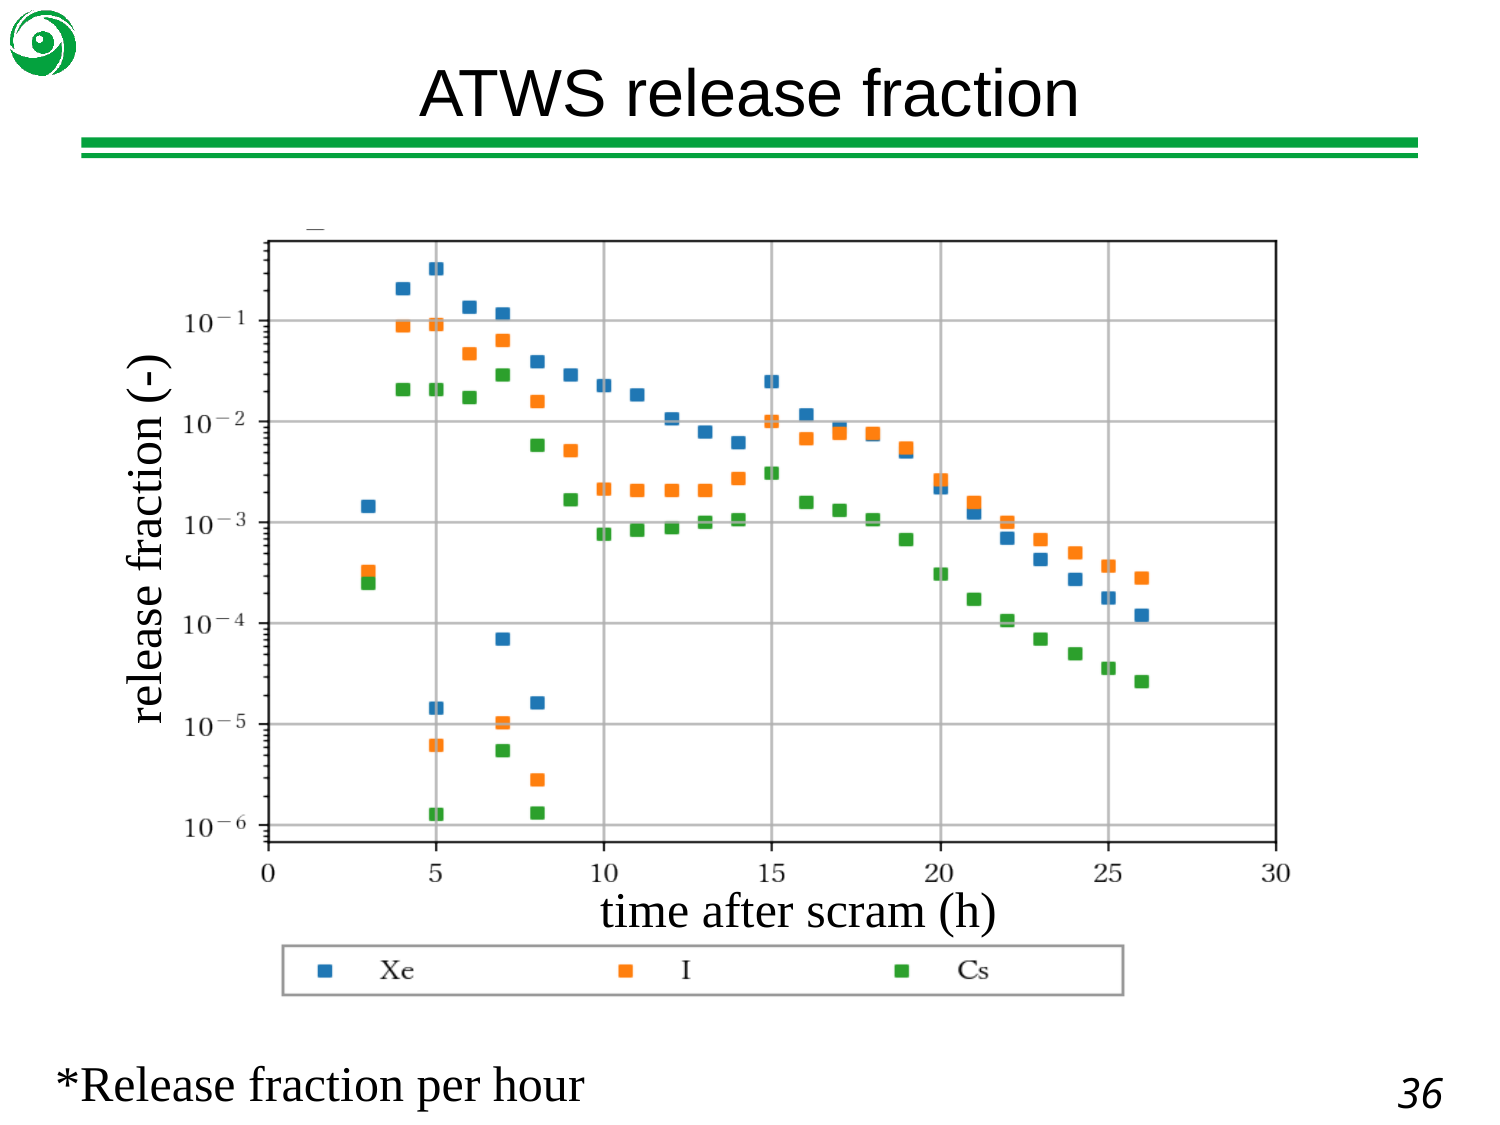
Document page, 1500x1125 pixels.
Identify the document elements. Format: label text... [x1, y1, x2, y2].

title ATWS release fraction [87, 42, 1413, 138]
text_box *Release fraction per hour [40, 1044, 112, 1120]
picture [0, 0, 88, 88]
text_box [117, 179, 1315, 1125]
